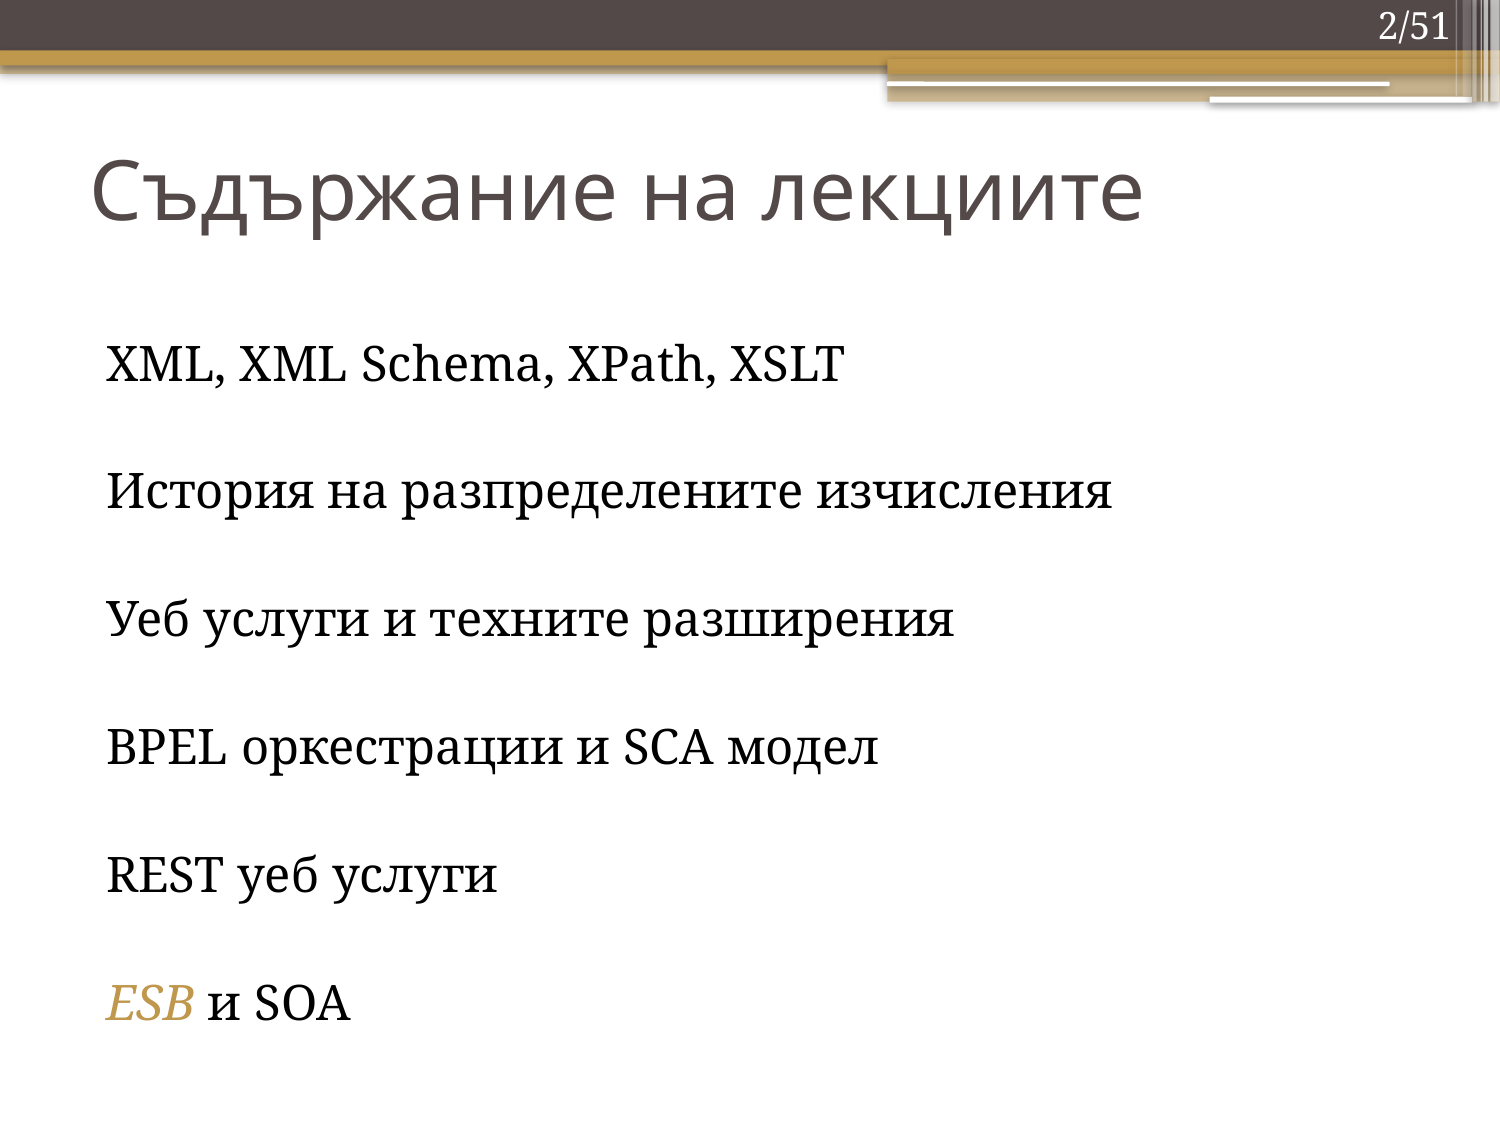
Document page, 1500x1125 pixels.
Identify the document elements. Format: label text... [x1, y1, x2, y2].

slide_number 2/51 [1299, 0, 1466, 61]
list XML, XML Schema, XPath, XSLT История на разпределените изчисления Уеб услуги и техните разширения BPEL оркестрации и SCA модел REST уеб услуги ESB и SOA [75, 324, 1425, 1038]
title Съдържание на лекциите [75, 99, 1425, 275]
